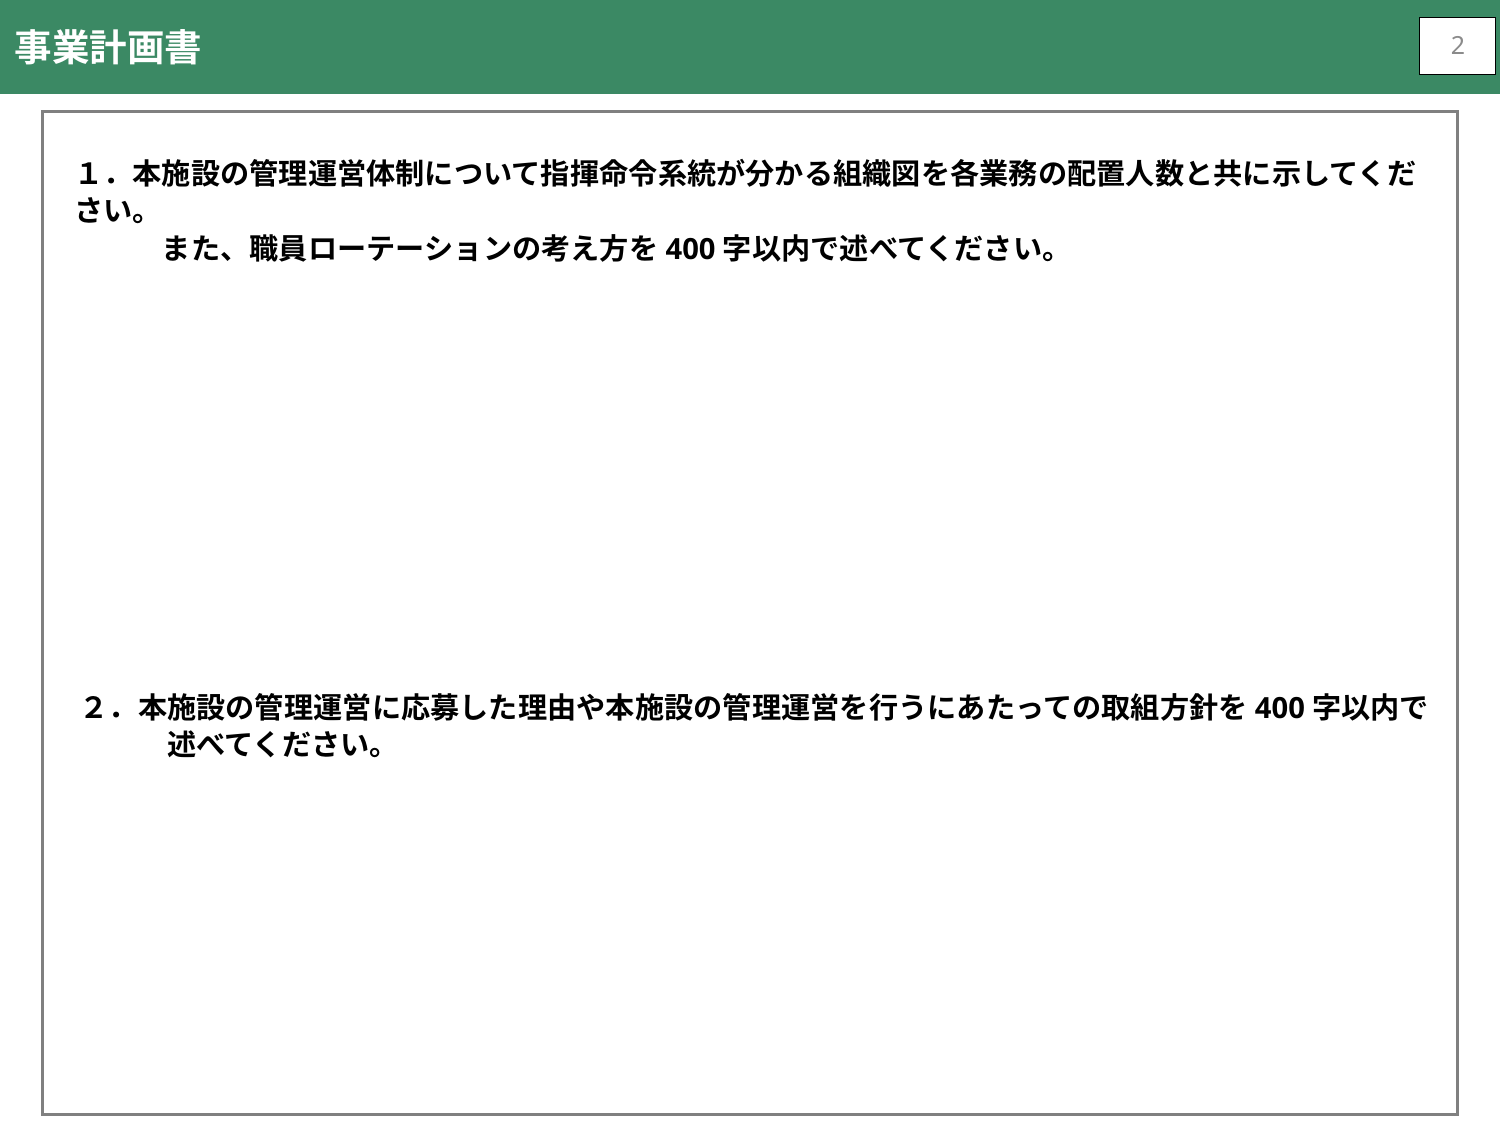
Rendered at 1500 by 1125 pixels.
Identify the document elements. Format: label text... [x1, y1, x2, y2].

text_box 事業計画書 [0, 0, 1500, 94]
text_box [10, 411, 59, 515]
text_box [42, 111, 1458, 1115]
slide_number 2 [1419, 17, 1496, 75]
text_box ２．本施設の管理運営に応募した理由や本施設の管理運営を行うにあたっての取組方針を400字以内で 述べてください。 [64, 679, 1446, 1032]
text_box １．本施設の管理運営体制について指揮命令系統が分かる組織図を各業務の配置人数と共に示してください。 また、職員ローテーションの考え方を400字以内で述べてください。 [59, 145, 1441, 535]
